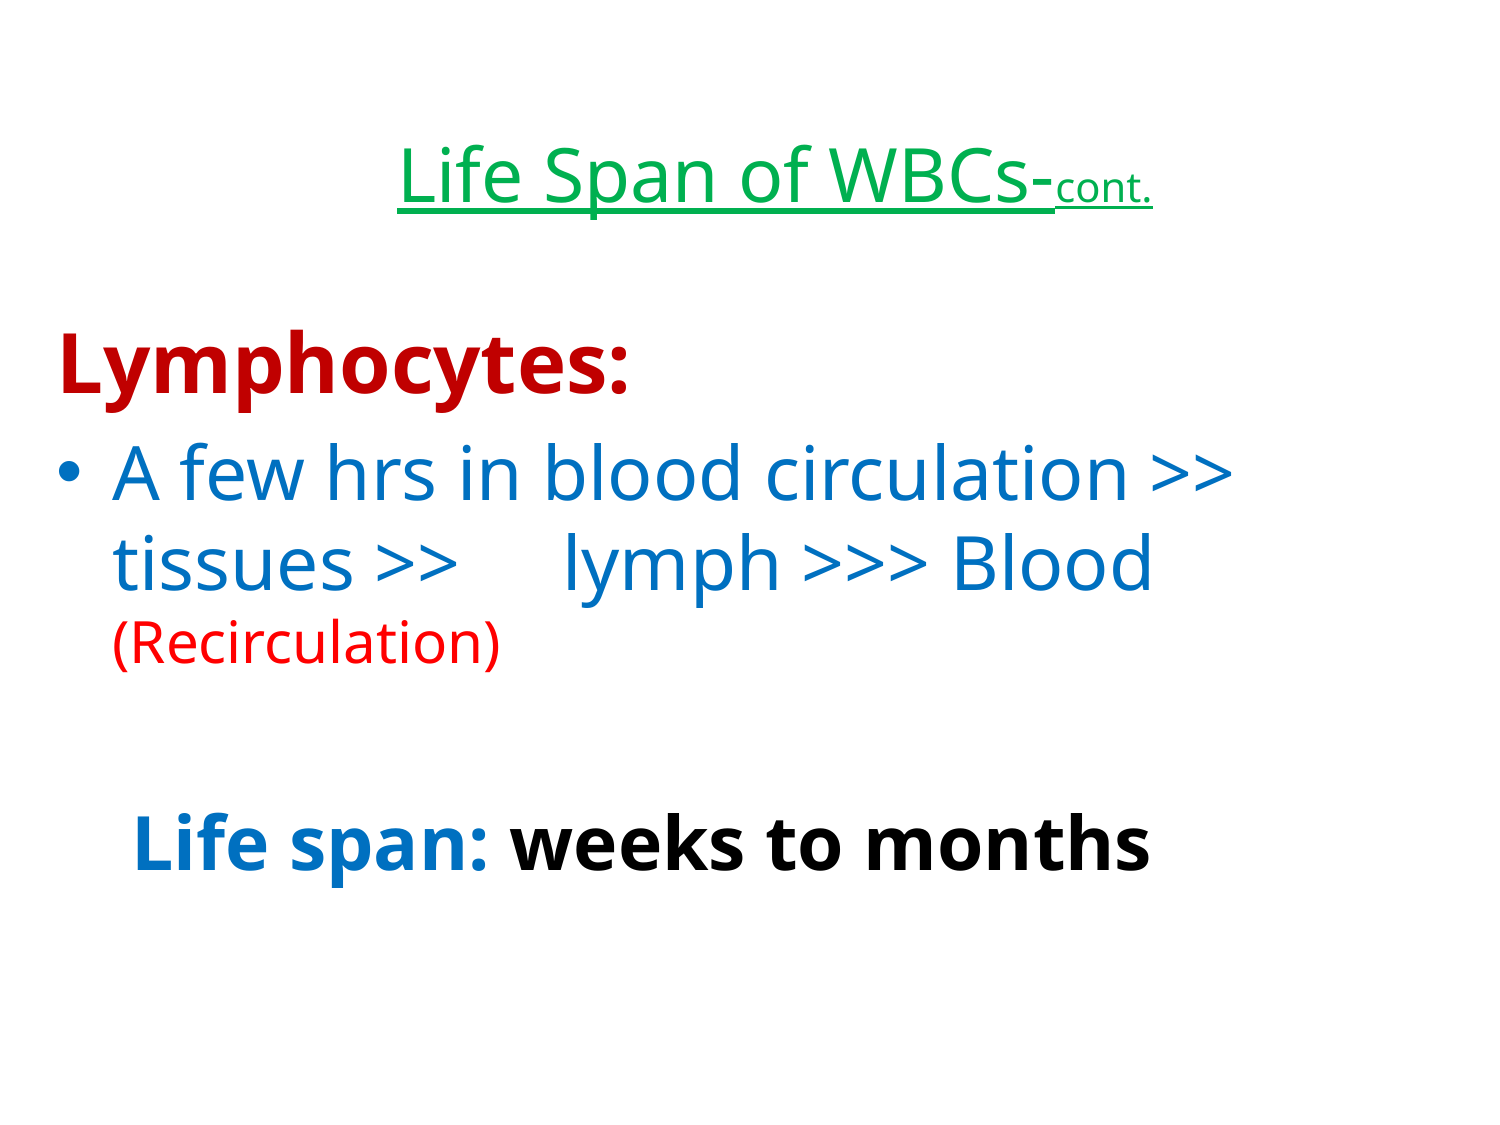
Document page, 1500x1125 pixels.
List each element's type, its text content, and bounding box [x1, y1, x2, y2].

title Life Span of WBCs-cont. [99, 107, 1450, 238]
list Lymphocytes: A few hrs in blood circulation >> tissues >> lymph >>> Blood (Recirculation) Life span: weeks to months [41, 302, 1467, 1125]
